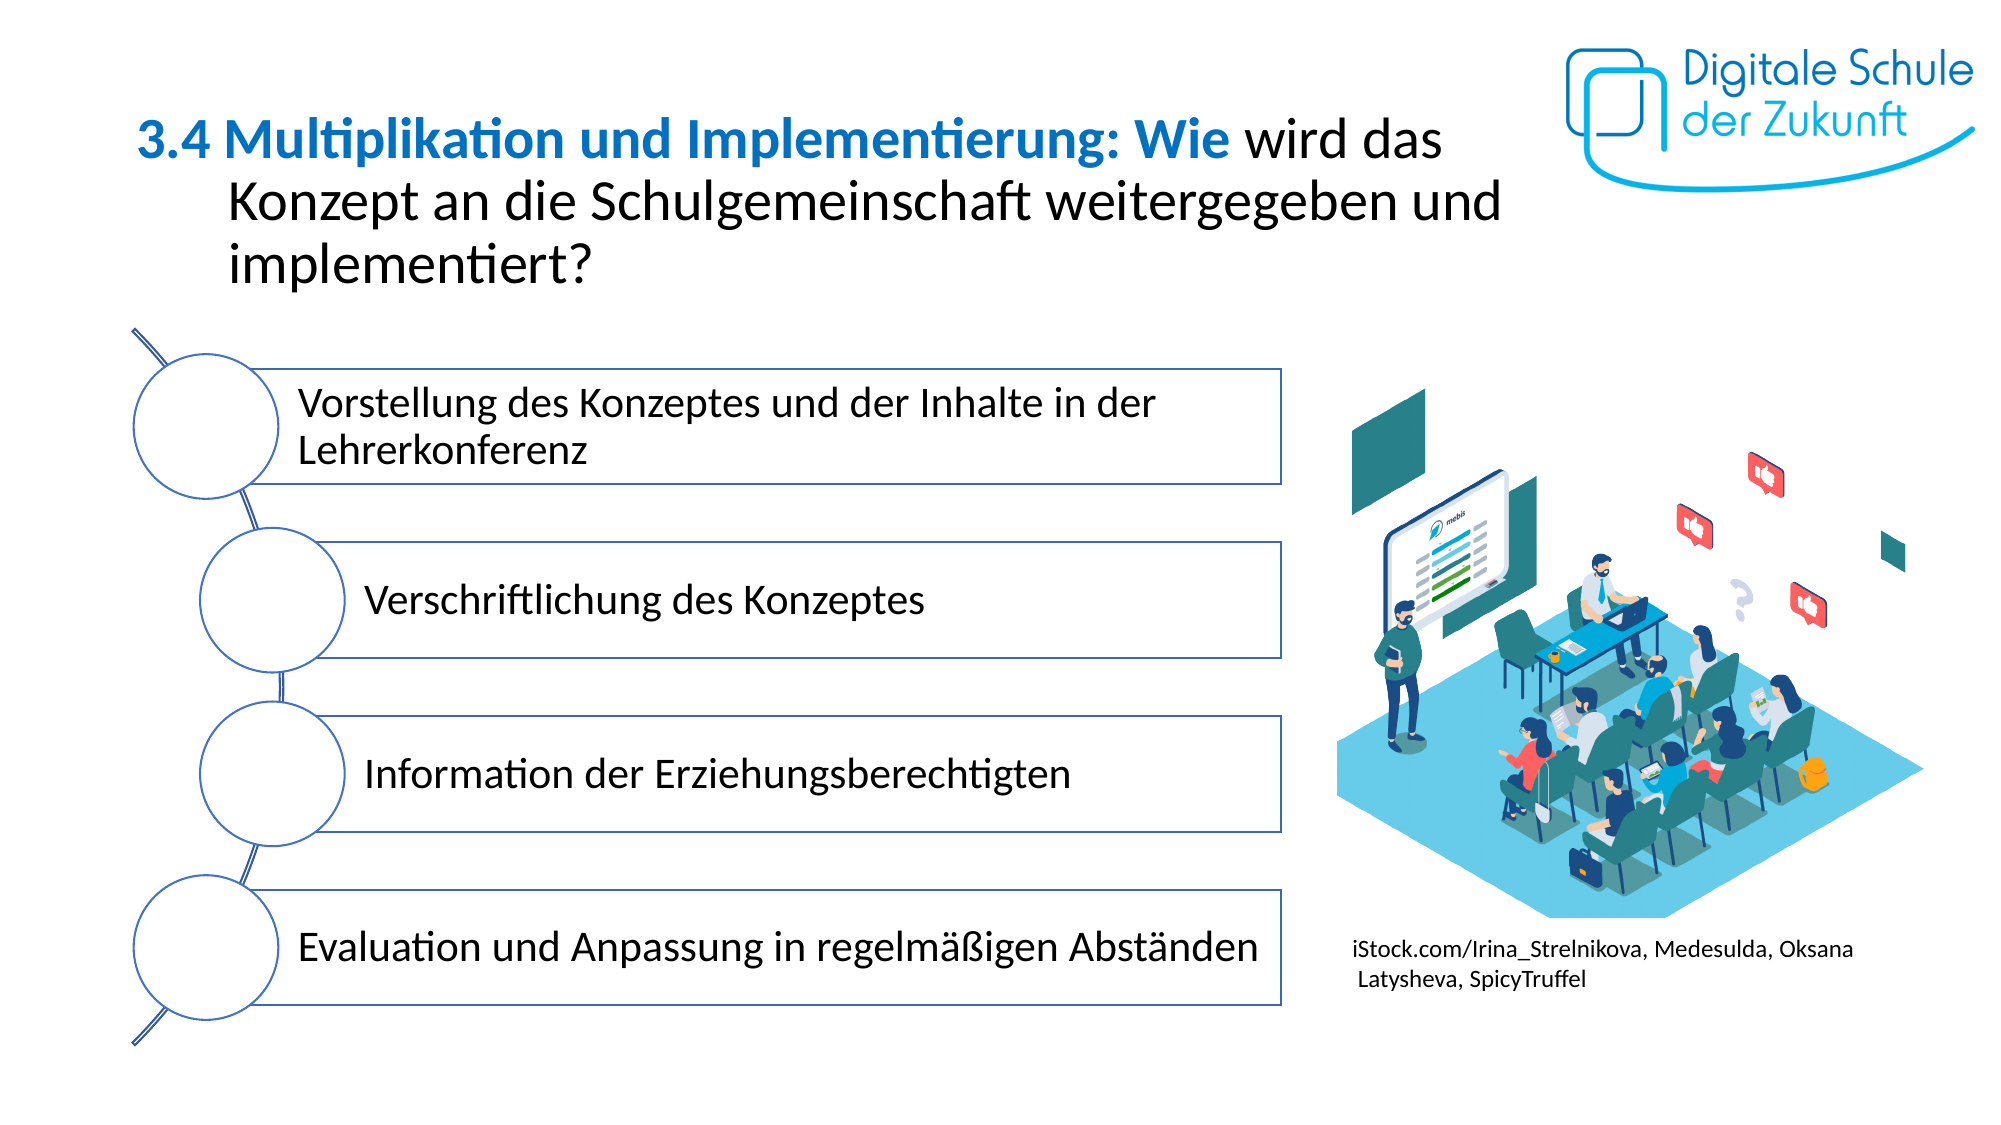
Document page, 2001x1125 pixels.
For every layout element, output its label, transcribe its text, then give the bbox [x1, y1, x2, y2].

picture [1534, 2, 2000, 221]
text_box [120, 310, 1292, 1064]
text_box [1337, 310, 1945, 1002]
text_box 3.4 Multiplikation und Implementierung: Wie wird das Konzept an die Schulgemeinschaft weitergegeben und implementiert? [121, 93, 1846, 311]
